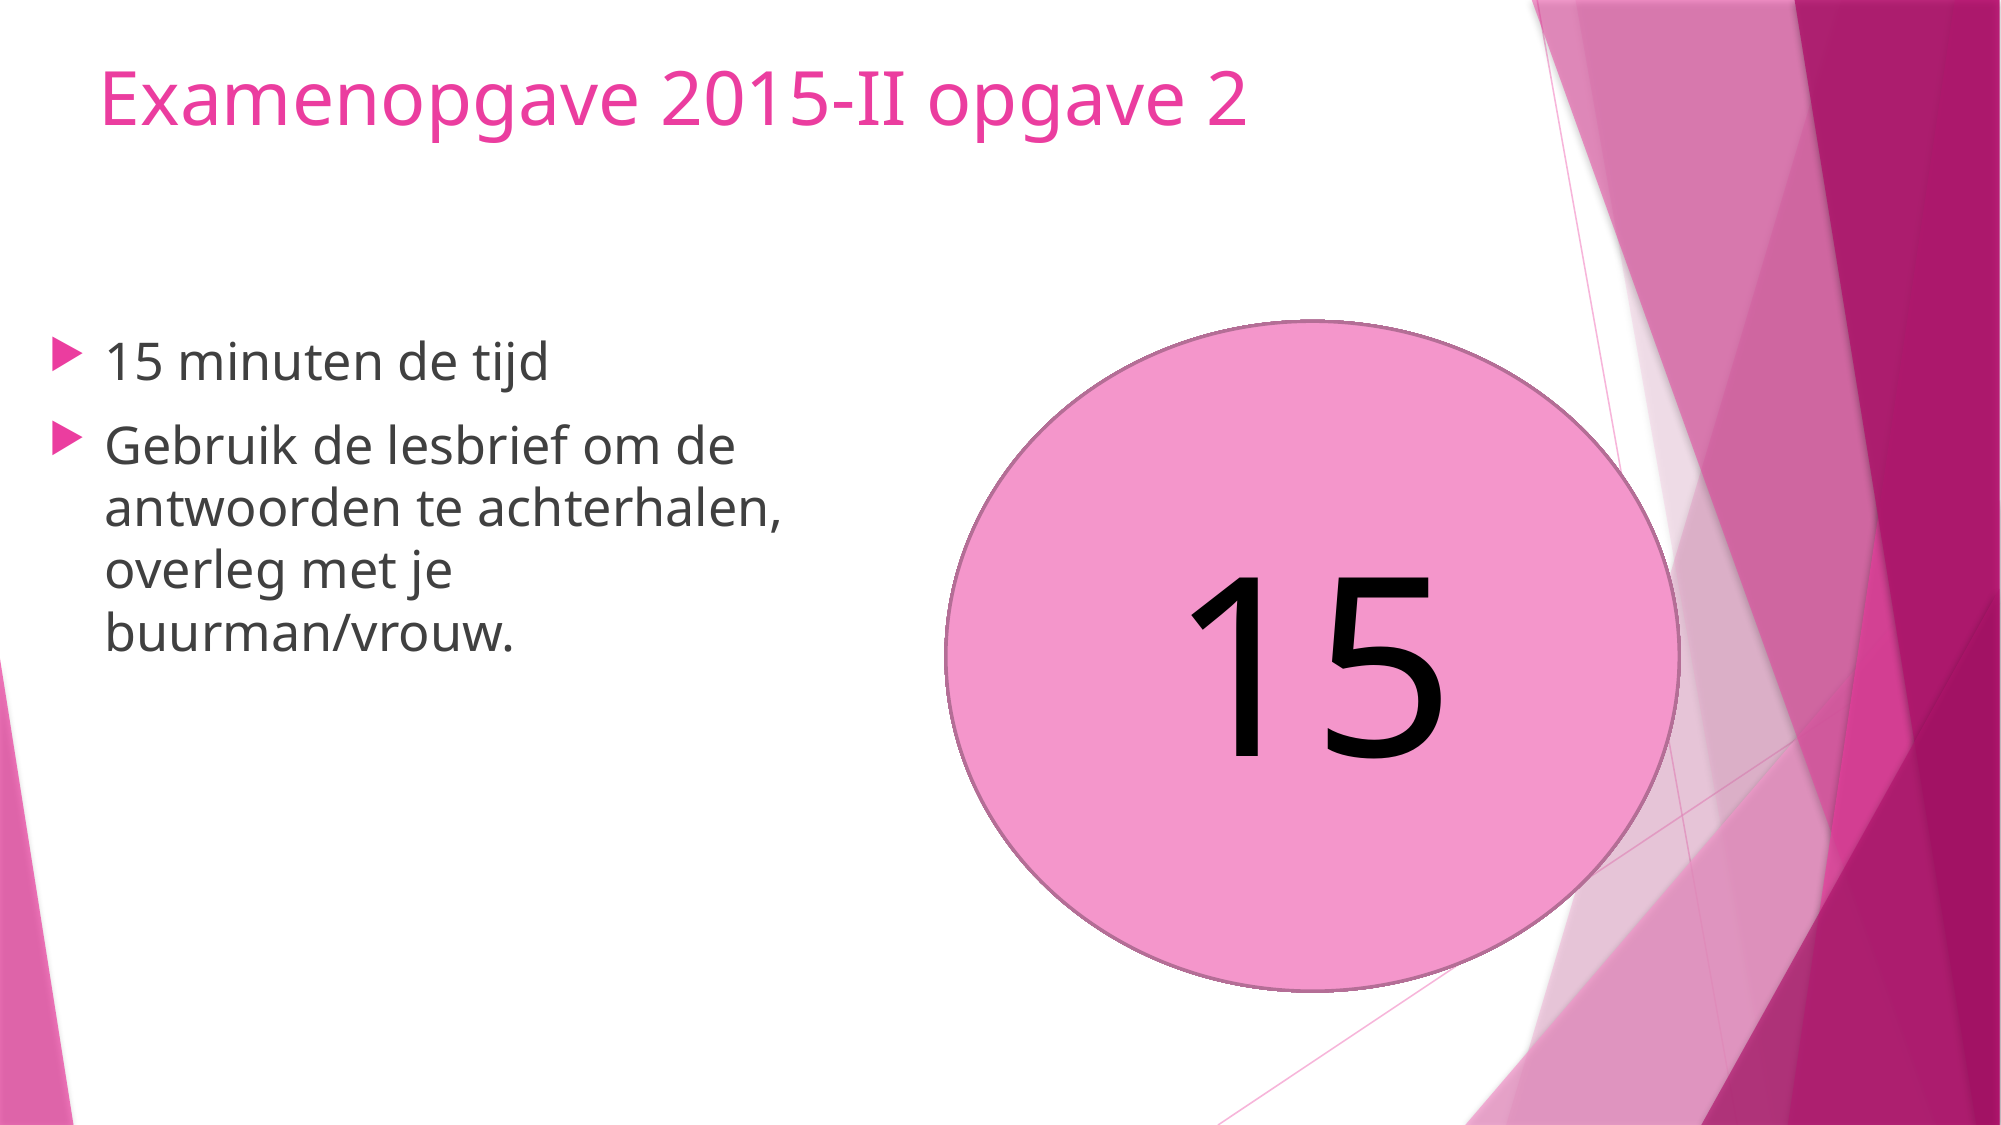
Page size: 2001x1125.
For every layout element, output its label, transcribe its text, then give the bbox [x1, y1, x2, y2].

text_box 15 [944, 319, 1681, 993]
list 15 minuten de tijd Gebruik de lesbrief om de antwoorden te achterhalen, overleg met je buurman/vrouw. [33, 321, 818, 1013]
title Examenopgave 2015-II opgave 2 [83, 42, 1494, 260]
